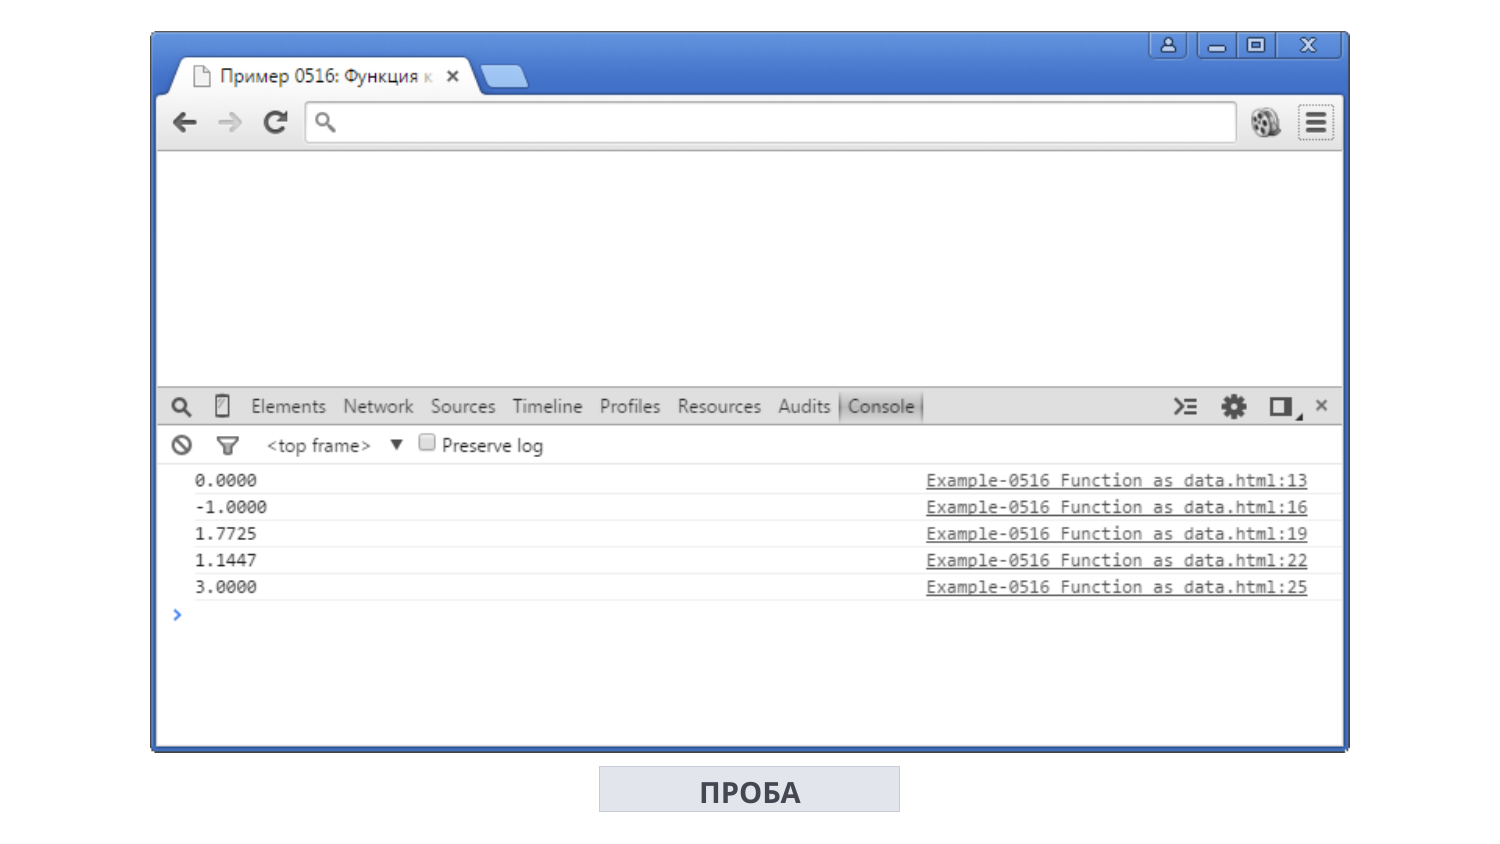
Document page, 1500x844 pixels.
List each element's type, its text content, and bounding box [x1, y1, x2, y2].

text_box ПРОБА [599, 766, 900, 812]
picture [149, 31, 1351, 753]
